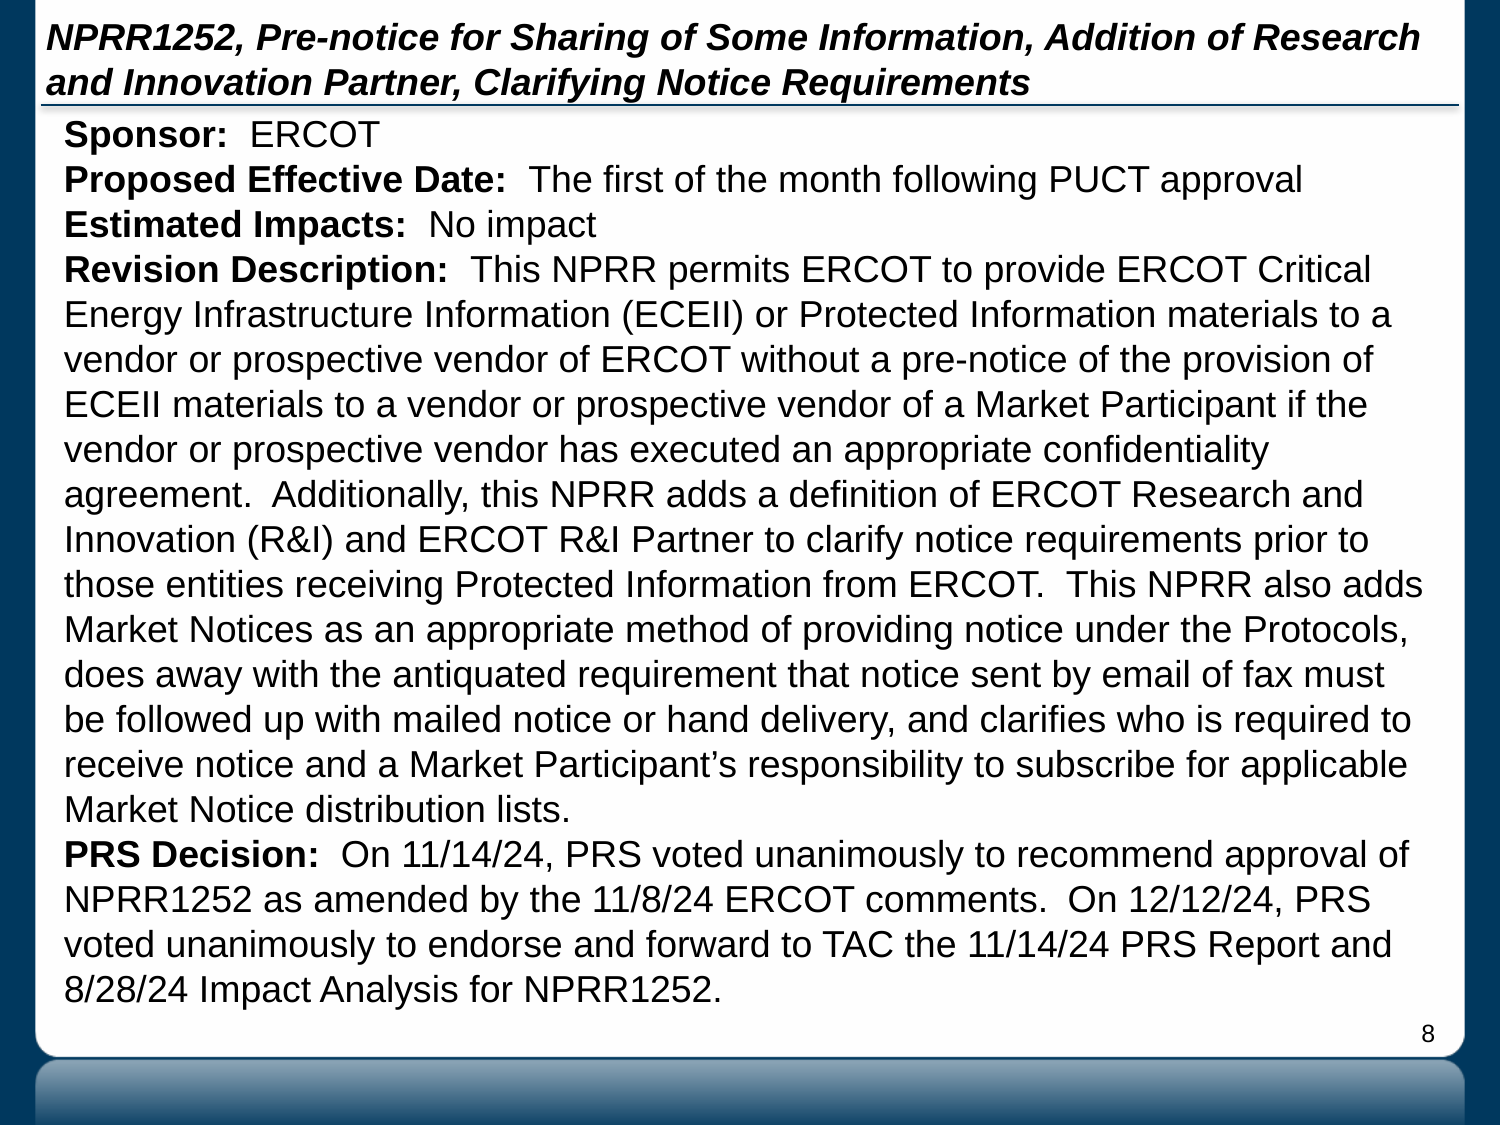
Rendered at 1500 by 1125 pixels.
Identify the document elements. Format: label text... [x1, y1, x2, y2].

text_box Sponsor: ERCOT Proposed Effective Date: The first of the month following PUCT approval Estimated Impacts: No impact Revision Description: This NPRR permits ERCOT to provide ERCOT Critical Energy Infrastructure Information (ECEII) or Protected Information materials to a vendor or prospective vendor of ERCOT without a pre-notice of the provision of ECEII materials to a vendor or prospective vendor of a Market Participant if the vendor or prospective vendor has executed an appropriate confidentiality agreement. Additionally, this NPRR adds a definition of ERCOT Research and Innovation (R&I) and ERCOT R&I Partner to clarify notice requirements prior to those entities receiving Protected Information from ERCOT. This NPRR also adds Market Notices as an appropriate method of providing notice under the Protocols, does away with the antiquated requirement that notice sent by email of fax must be followed up with mailed notice or hand delivery, and clarifies who is required to receive notice and a Market Participant’s responsibility to subscribe for applicable Market Notice distribution lists. PRS Decision: On 11/14/24, PRS voted unanimously to recommend approval of NPRR1252 as amended by the 11/8/24 ERCOT comments. On 12/12/24, PRS voted unanimously to endorse and forward to TAC the 11/14/24 PRS Report and 8/28/24 Impact Analysis for NPRR1252. [11, 103, 1444, 1018]
title NPRR1252, Pre-notice for Sharing of Some Information, Addition of Research and Innovation Partner, Clarifying Notice Requirements [31, 20, 1464, 97]
picture [35, 0, 1465, 1125]
